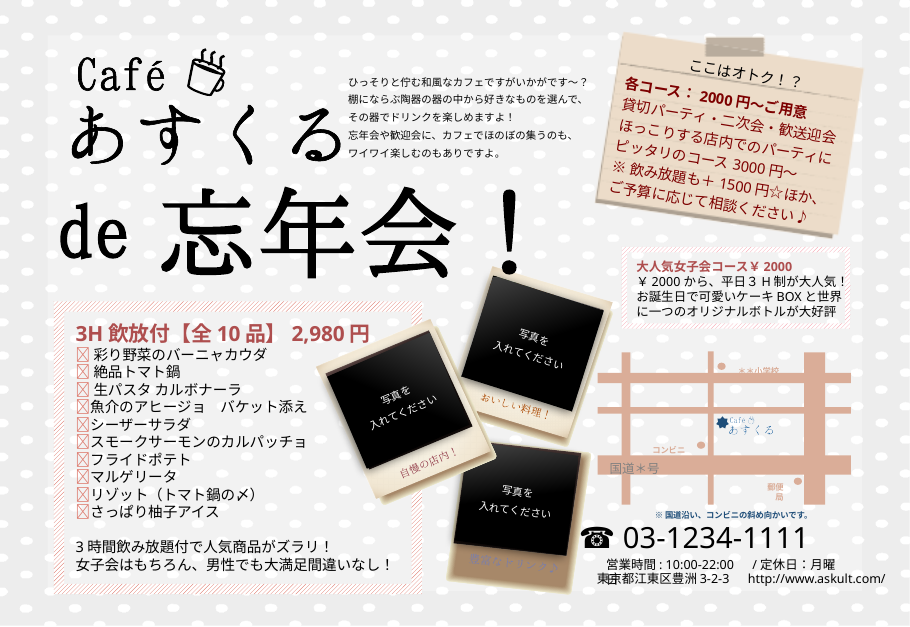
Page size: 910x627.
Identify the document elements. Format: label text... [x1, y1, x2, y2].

picture [188, 49, 228, 96]
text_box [437, 258, 624, 453]
text_box 3H飲放付【全10品】2,980円 🌺彩り野菜のバーニャカウダ 🌺絶品トマト鍋 🌺生パスタ カルボナーラ 🌺魚介のアヒージョ バケット添え 🌺シーザーサラダ 🌺スモークサーモンのカルパッチョ 🌺フライドポテト 🌺マルゲリータ 🌺リゾット（トマト鍋の〆） 🌺さっぱり柚子アイス 3時間飲み放題付で人気商品がズラリ！ 女子会はもちろん、男性でも大満足間違いなし！ [68, 316, 417, 577]
picture [594, 31, 865, 240]
text_box 東京都江東区豊洲3-2-3 http://www.askult.com/ [612, 570, 889, 586]
text_box 営業時間: 10:00-22:00 /定休日：月曜日 [612, 556, 847, 570]
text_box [424, 453, 612, 609]
text_box [53, 300, 423, 595]
picture [59, 186, 518, 279]
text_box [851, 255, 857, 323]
picture [71, 104, 341, 166]
picture [77, 57, 165, 92]
text_box ひっそりと佇む和風なカフェですがいかがです～？ 棚にならぶ陶器の器の中から好きなものを選んで、 その器でドリンクを楽しめますよ！ 忘年会や歓迎会に、カフェでほのぼの集うのも、 ワイワイ楽しむのもありですよ。 [340, 66, 594, 164]
text_box ☎ 03-1234-1111 [612, 528, 817, 556]
text_box [621, 246, 851, 330]
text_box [594, 351, 852, 528]
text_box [305, 321, 507, 502]
text_box 大人気女子会コース￥2000 ￥2000から、平日３H制が大人気！ お誕生日で可愛いケーキBOXと世界に一つのオリジナルボトルが大好評 [628, 255, 844, 322]
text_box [729, 416, 773, 435]
picture [474, 290, 590, 396]
